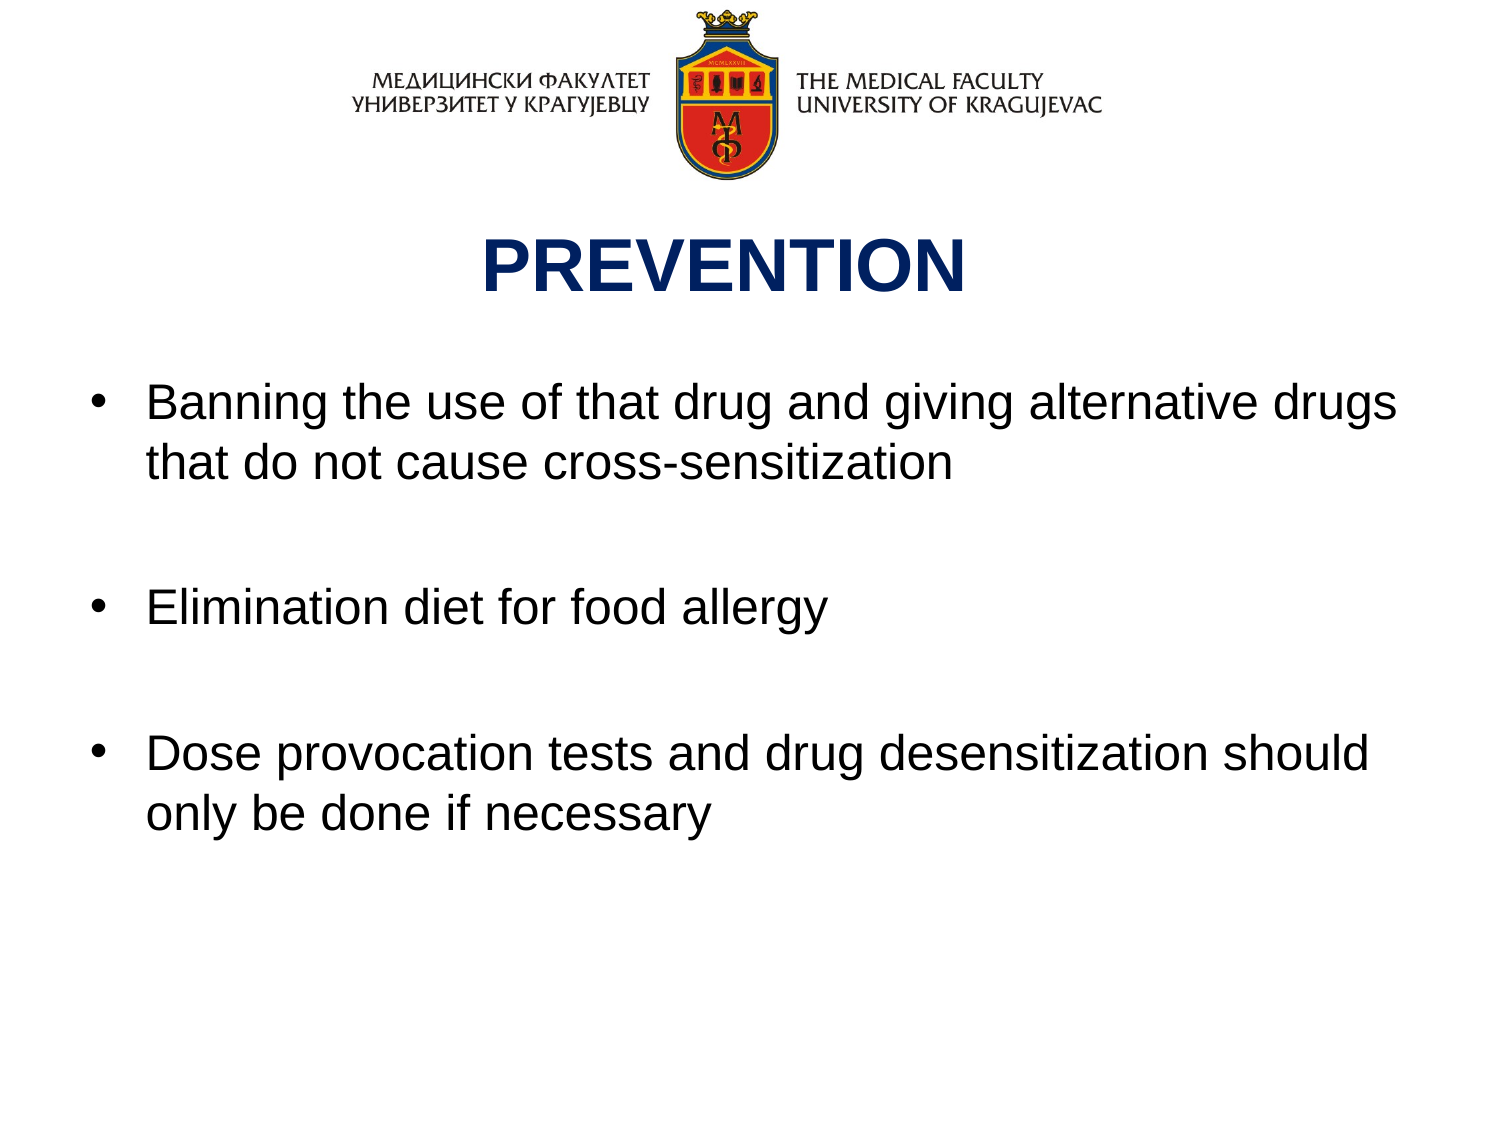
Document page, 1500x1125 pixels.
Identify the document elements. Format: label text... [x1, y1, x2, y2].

text_box Banning the use of that drug and giving alternative drugs that do not cause cross-sensitization Elimination diet for food allergy Dose provocation tests and drug desensitization should only be done if necessary [74, 362, 1425, 1025]
text_box PREVENTION [49, 212, 1400, 400]
picture [328, 0, 1125, 191]
